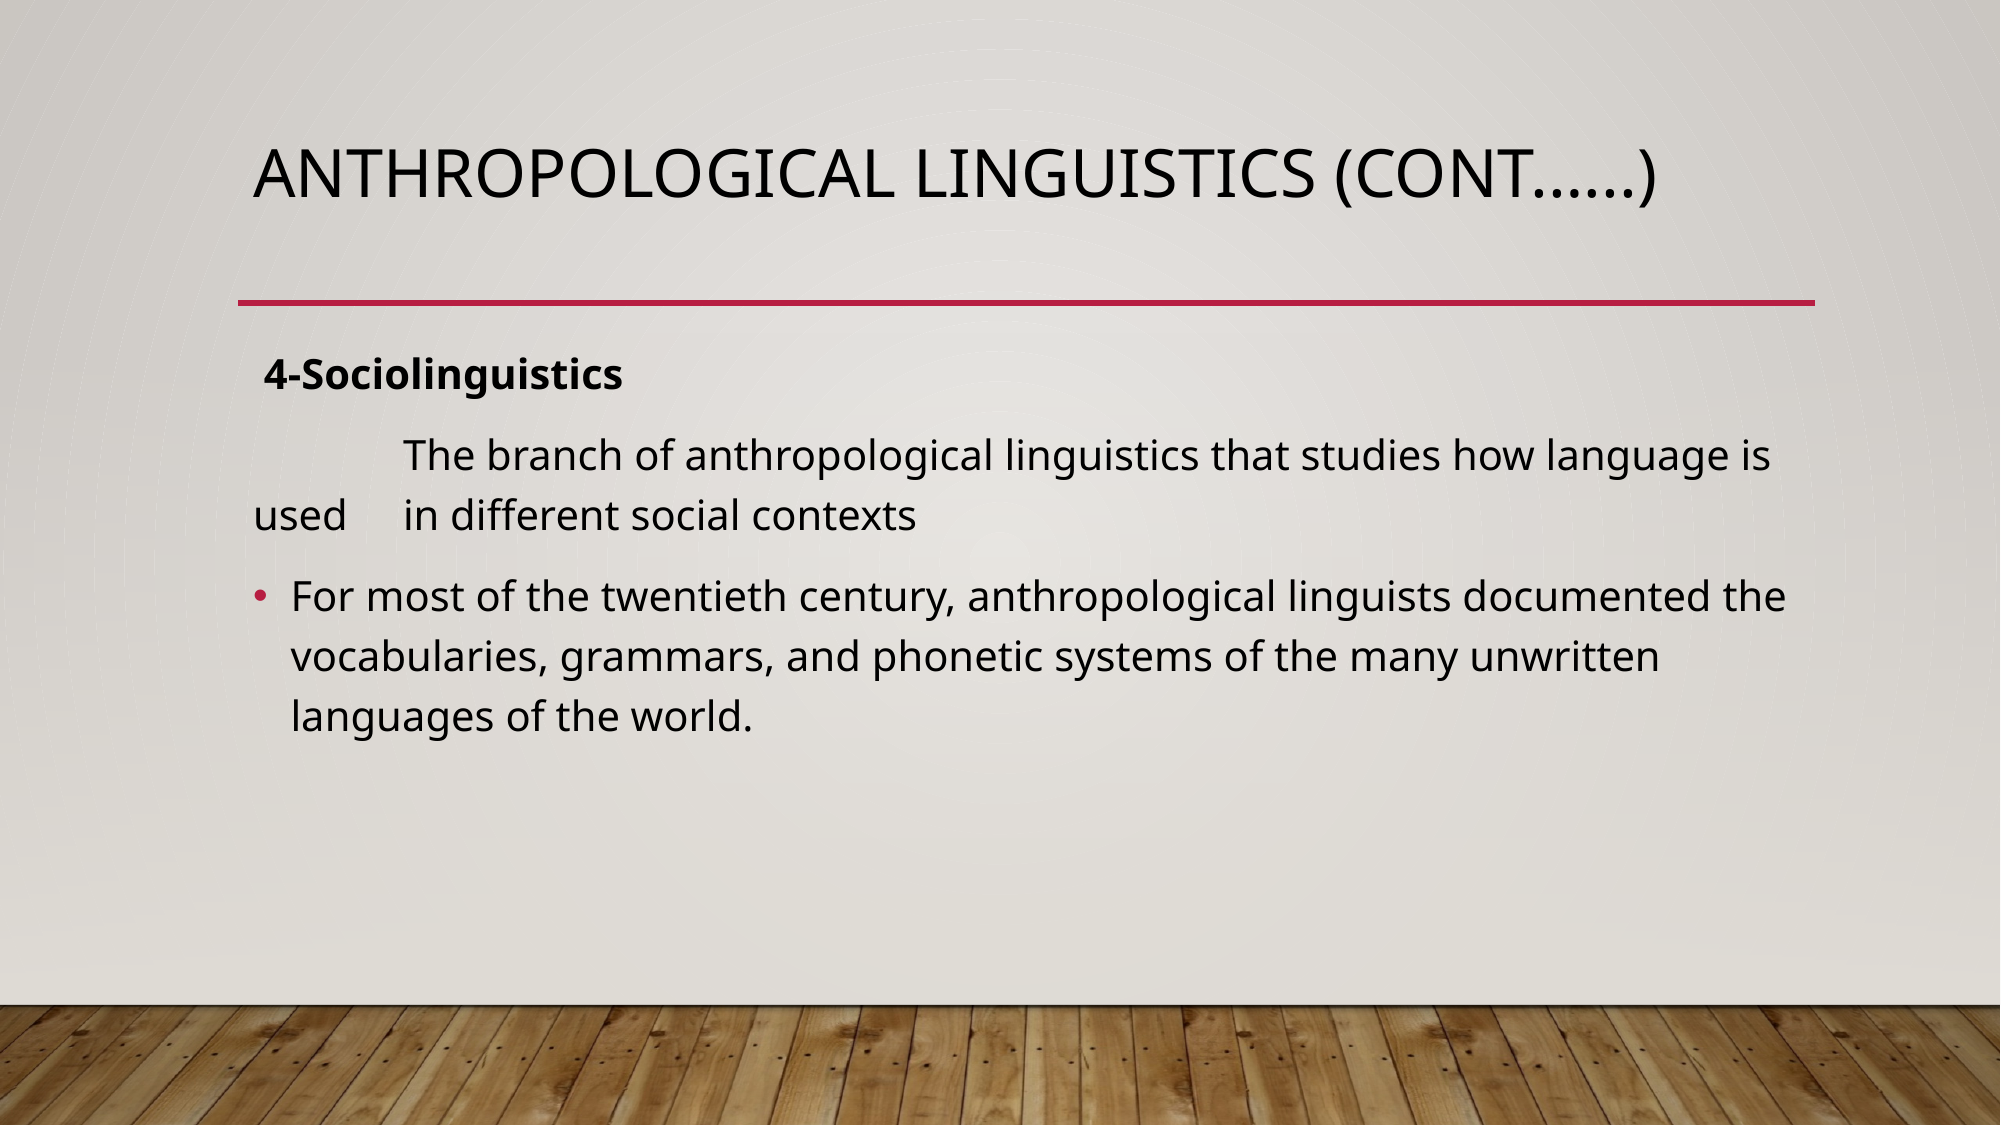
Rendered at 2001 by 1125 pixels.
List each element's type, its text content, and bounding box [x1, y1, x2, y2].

title Anthropological Linguistics (Cont.…..) [238, 131, 1814, 305]
picture [0, 1005, 2000, 1125]
list 4-Sociolinguistics The branch of anthropological linguistics that studies how language is used in different social contexts For most of the twentieth century, anthropological linguists documented the vocabularies, grammars, and phonetic systems of the many unwritten languages of the world. [238, 330, 1814, 897]
